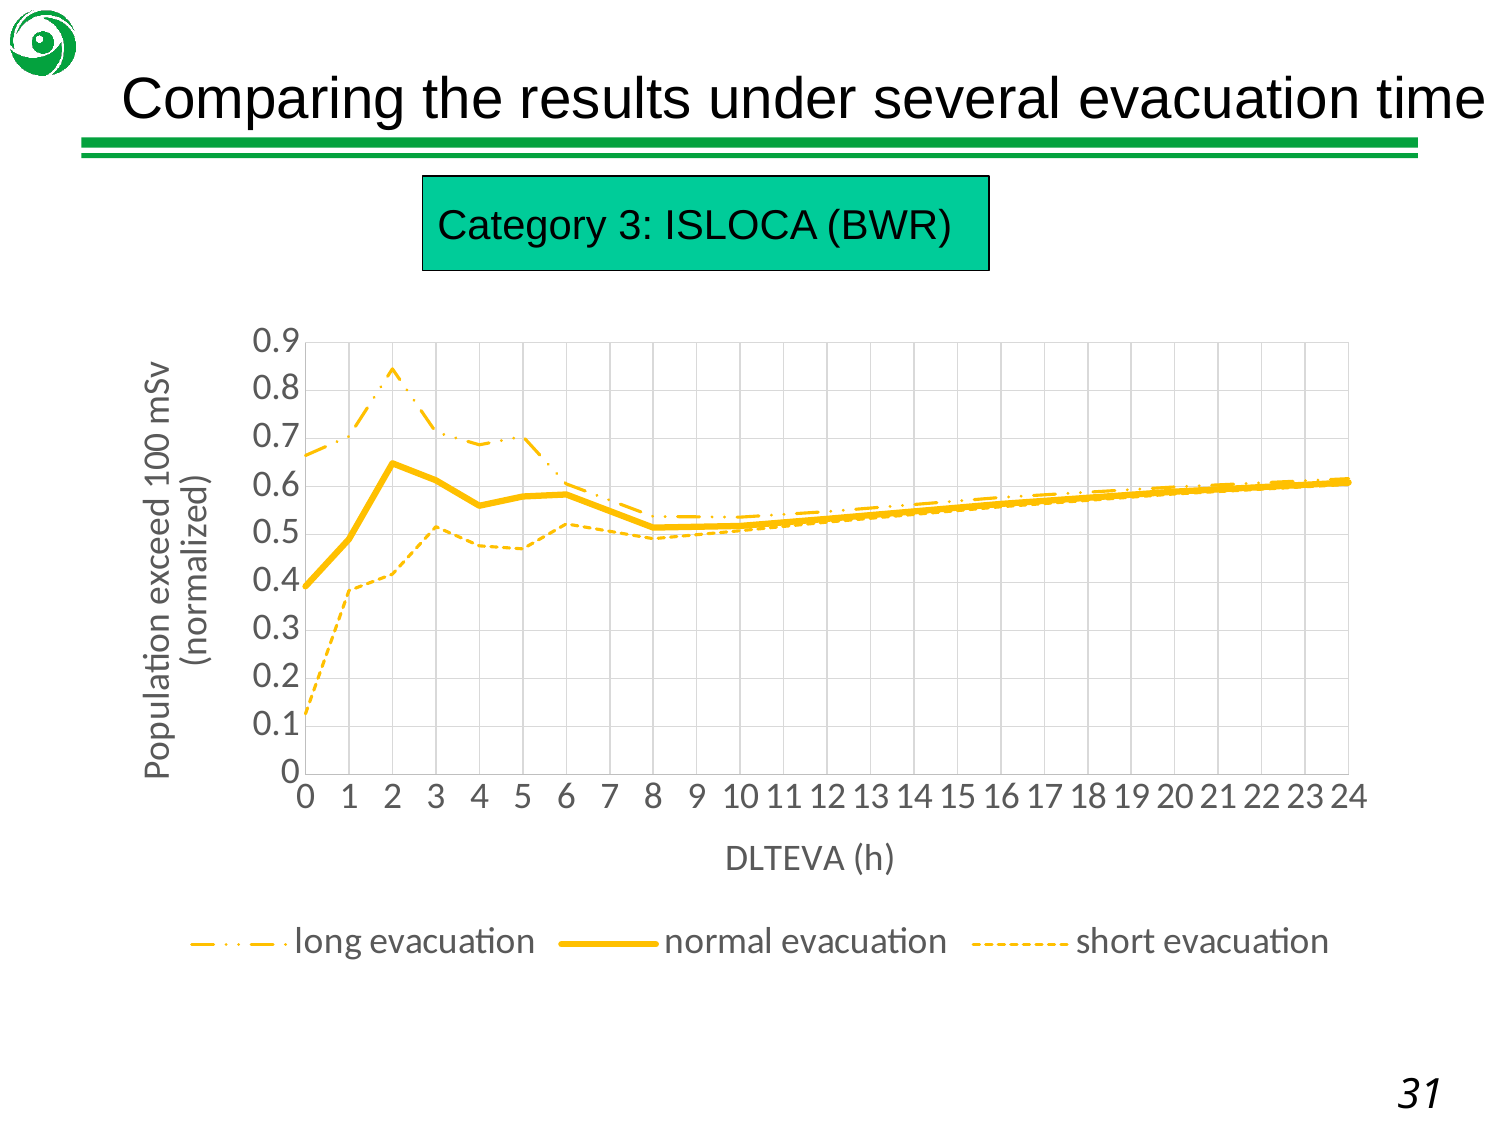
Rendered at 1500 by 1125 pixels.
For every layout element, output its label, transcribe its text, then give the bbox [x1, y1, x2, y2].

text_box Category 3: ISLOCA (BWR) [422, 175, 989, 271]
picture [0, 0, 88, 88]
title Comparing the results under several evacuation time [87, 42, 1500, 138]
chart [117, 308, 1405, 971]
